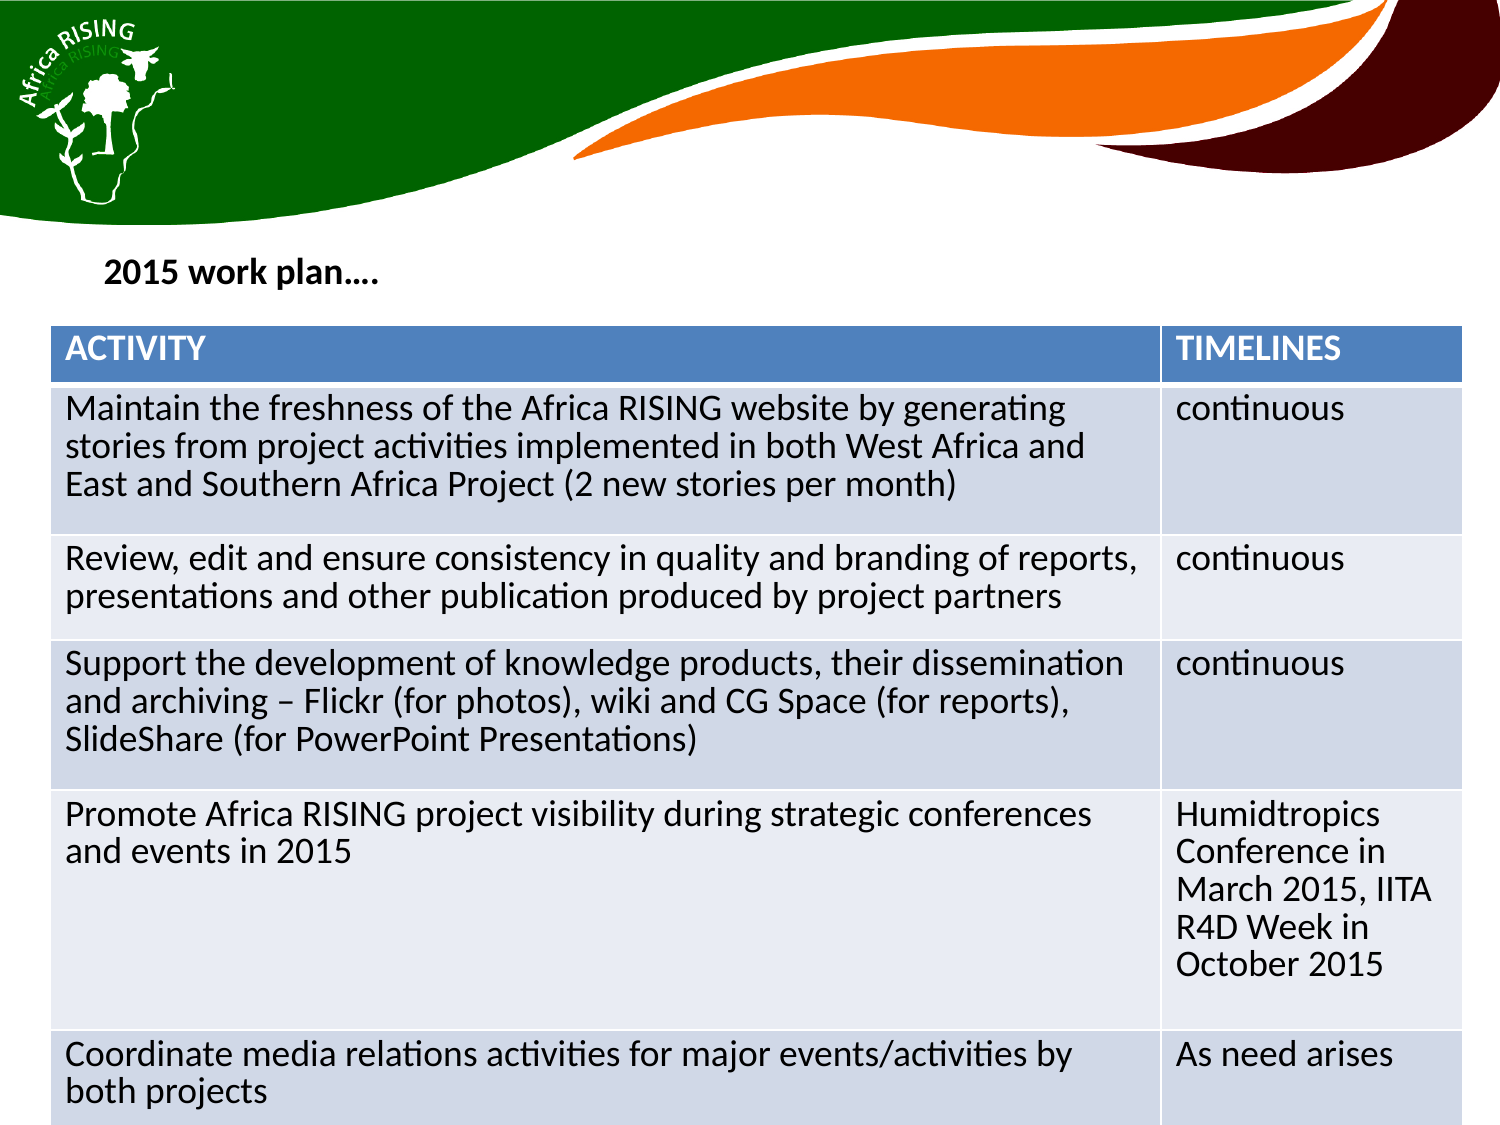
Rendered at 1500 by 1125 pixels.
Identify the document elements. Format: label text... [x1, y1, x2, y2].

table_cell Support the development of knowledge products, their dissemination and archiving – Flickr (for photos), wiki and CG Space (for reports), SlideShare (for PowerPoint Presentations) [51, 641, 1160, 789]
table_cell Promote Africa RISING project visibility during strategic conferences and events in 2015 [51, 791, 1160, 1029]
table_cell continuous [1162, 388, 1462, 534]
table_cell Review, edit and ensure consistency in quality and branding of reports, presentations and other publication produced by project partners [51, 536, 1160, 639]
table_cell continuous [1162, 536, 1462, 639]
table_cell Maintain the freshness of the Africa RISING website by generating stories from project activities implemented in both West Africa and East and Southern Africa Project (2 new stories per month) [51, 388, 1160, 534]
picture [0, 0, 1500, 226]
table_cell Humidtropics Conference in March 2015, IITA R4D Week in October 2015 [1162, 791, 1462, 1029]
table_cell continuous [1162, 641, 1462, 789]
text_box 2015 work plan…. [88, 239, 396, 300]
table_cell Coordinate media relations activities for major events/activities by both projects [51, 1031, 1160, 1125]
table_header ACTIVITY [51, 326, 1160, 382]
table_header TIMELINES [1162, 326, 1462, 382]
table_cell As need arises [1162, 1031, 1462, 1125]
